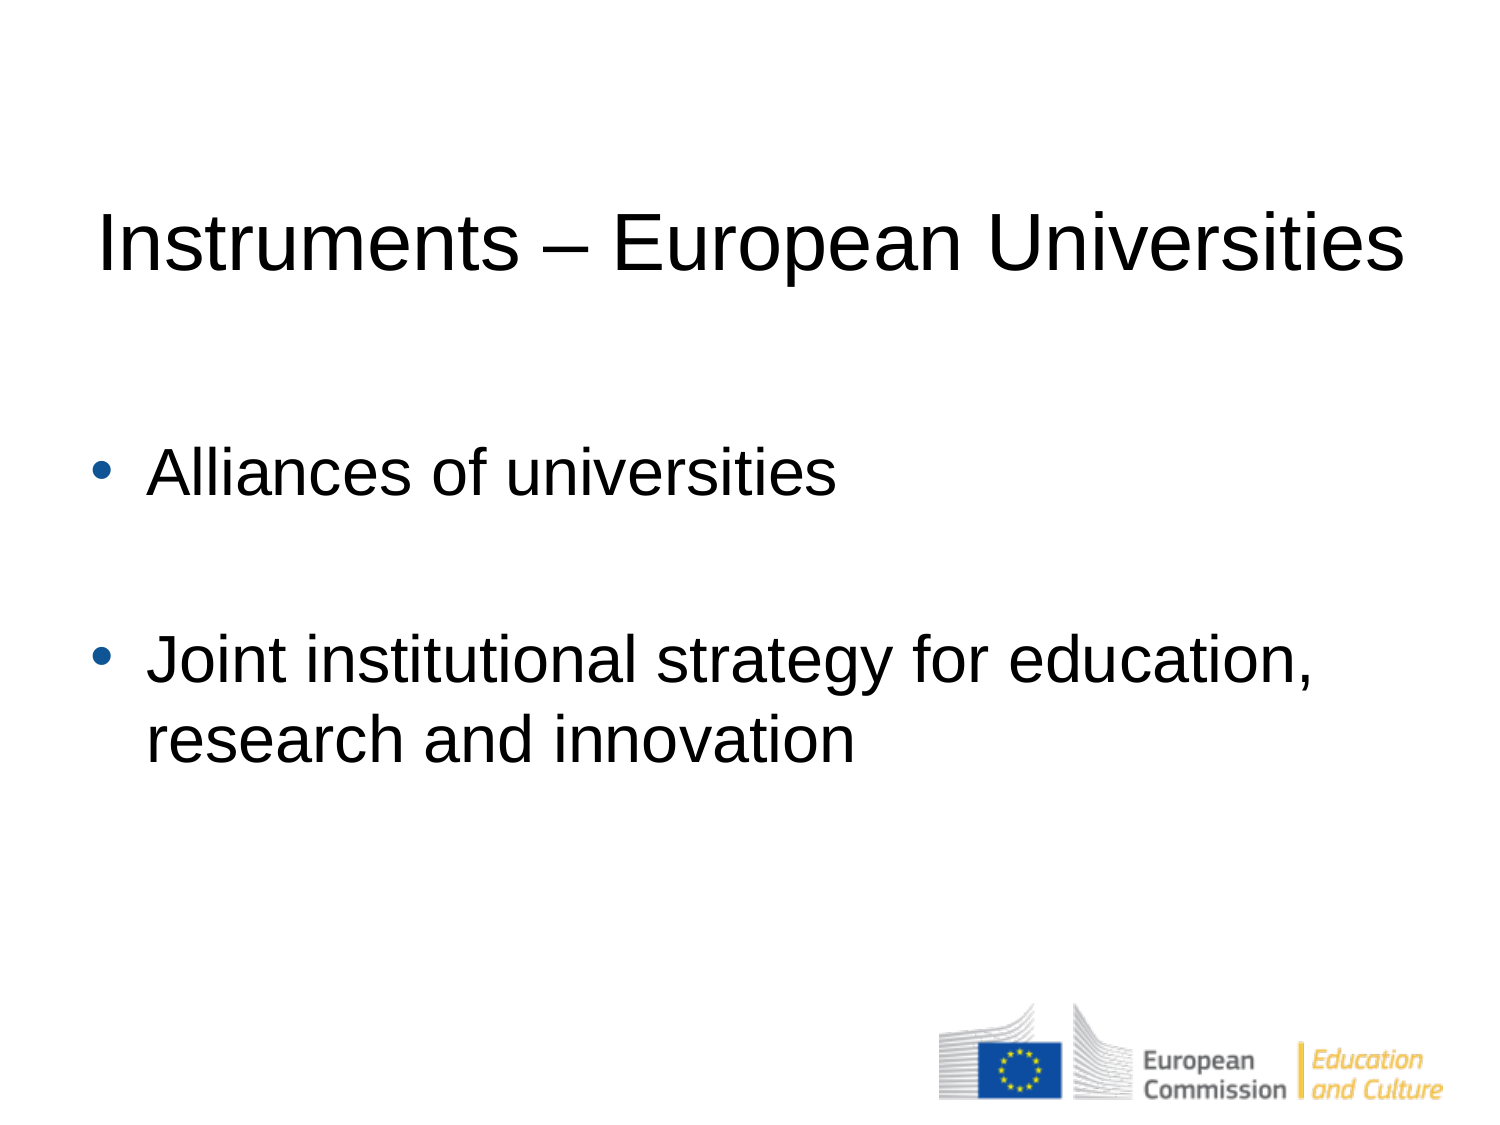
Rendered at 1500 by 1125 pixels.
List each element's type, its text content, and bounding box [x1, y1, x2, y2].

picture [939, 1003, 1443, 1106]
title Instruments – European Universities [76, 160, 1428, 315]
list Alliances of universities Joint institutional strategy for education, research and innovation [74, 327, 1426, 882]
